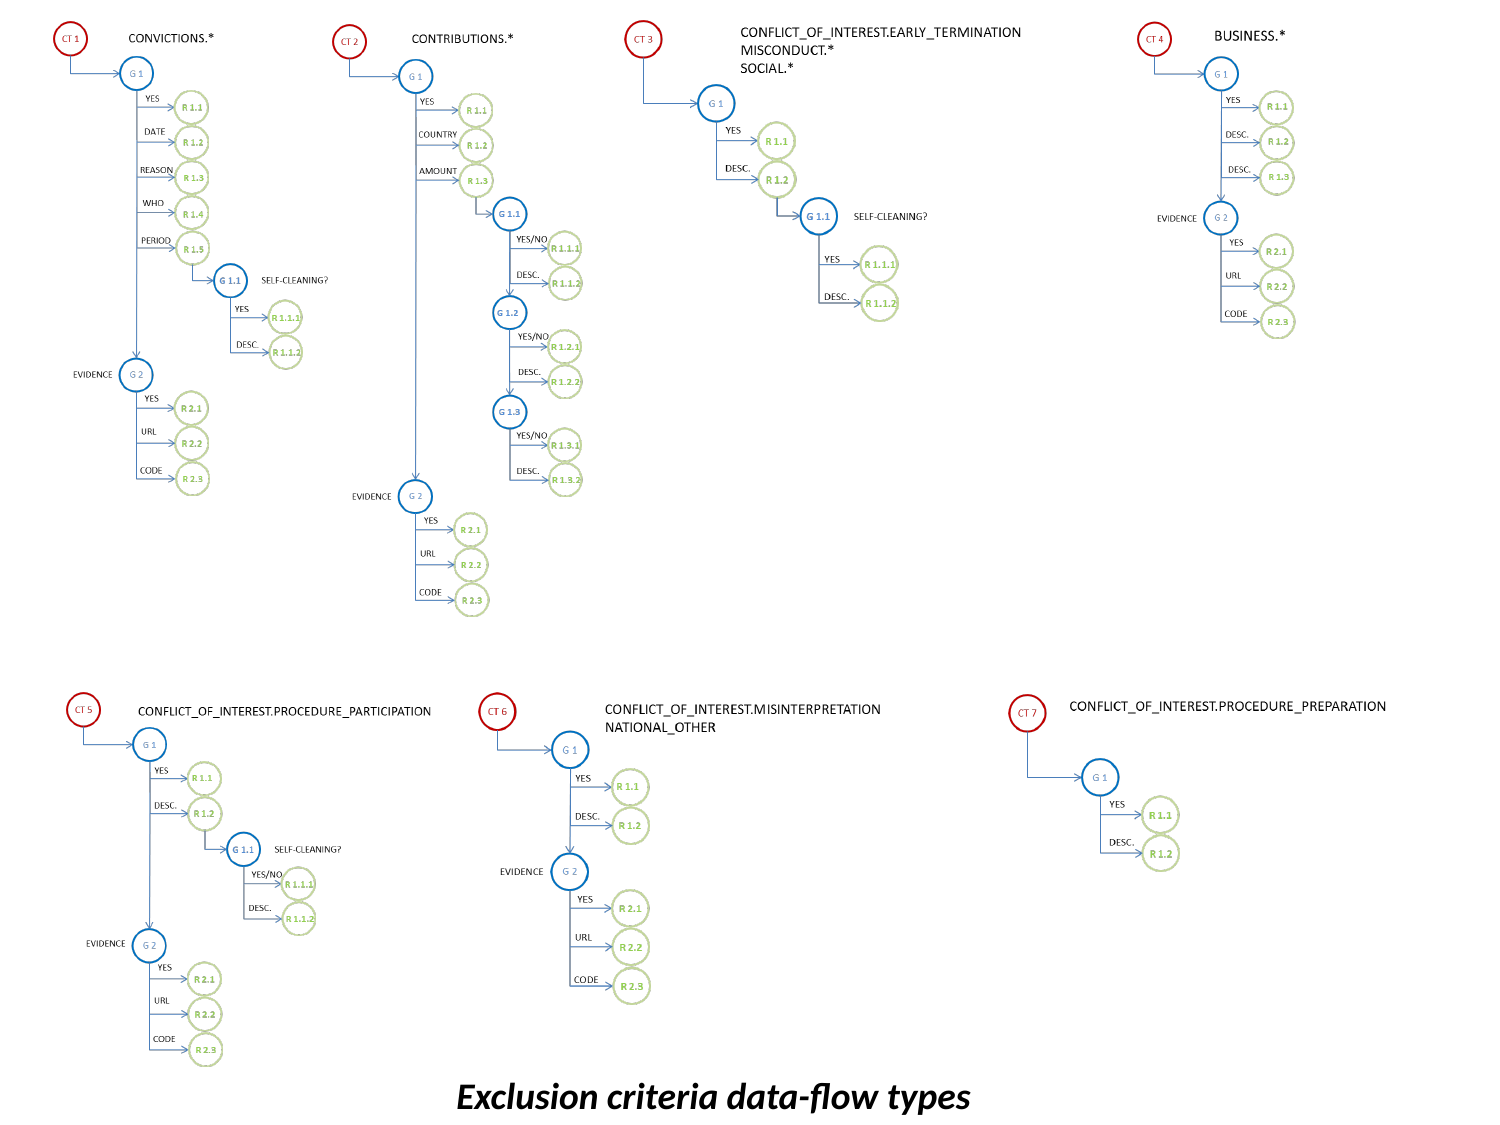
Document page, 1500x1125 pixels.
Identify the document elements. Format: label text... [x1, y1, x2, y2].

picture [478, 692, 894, 1006]
picture [1137, 21, 1296, 340]
picture [52, 21, 588, 618]
picture [1008, 692, 1400, 873]
picture [65, 692, 444, 1067]
text_box Exclusion criteria data-flow types [441, 1064, 987, 1125]
picture [624, 18, 1034, 322]
